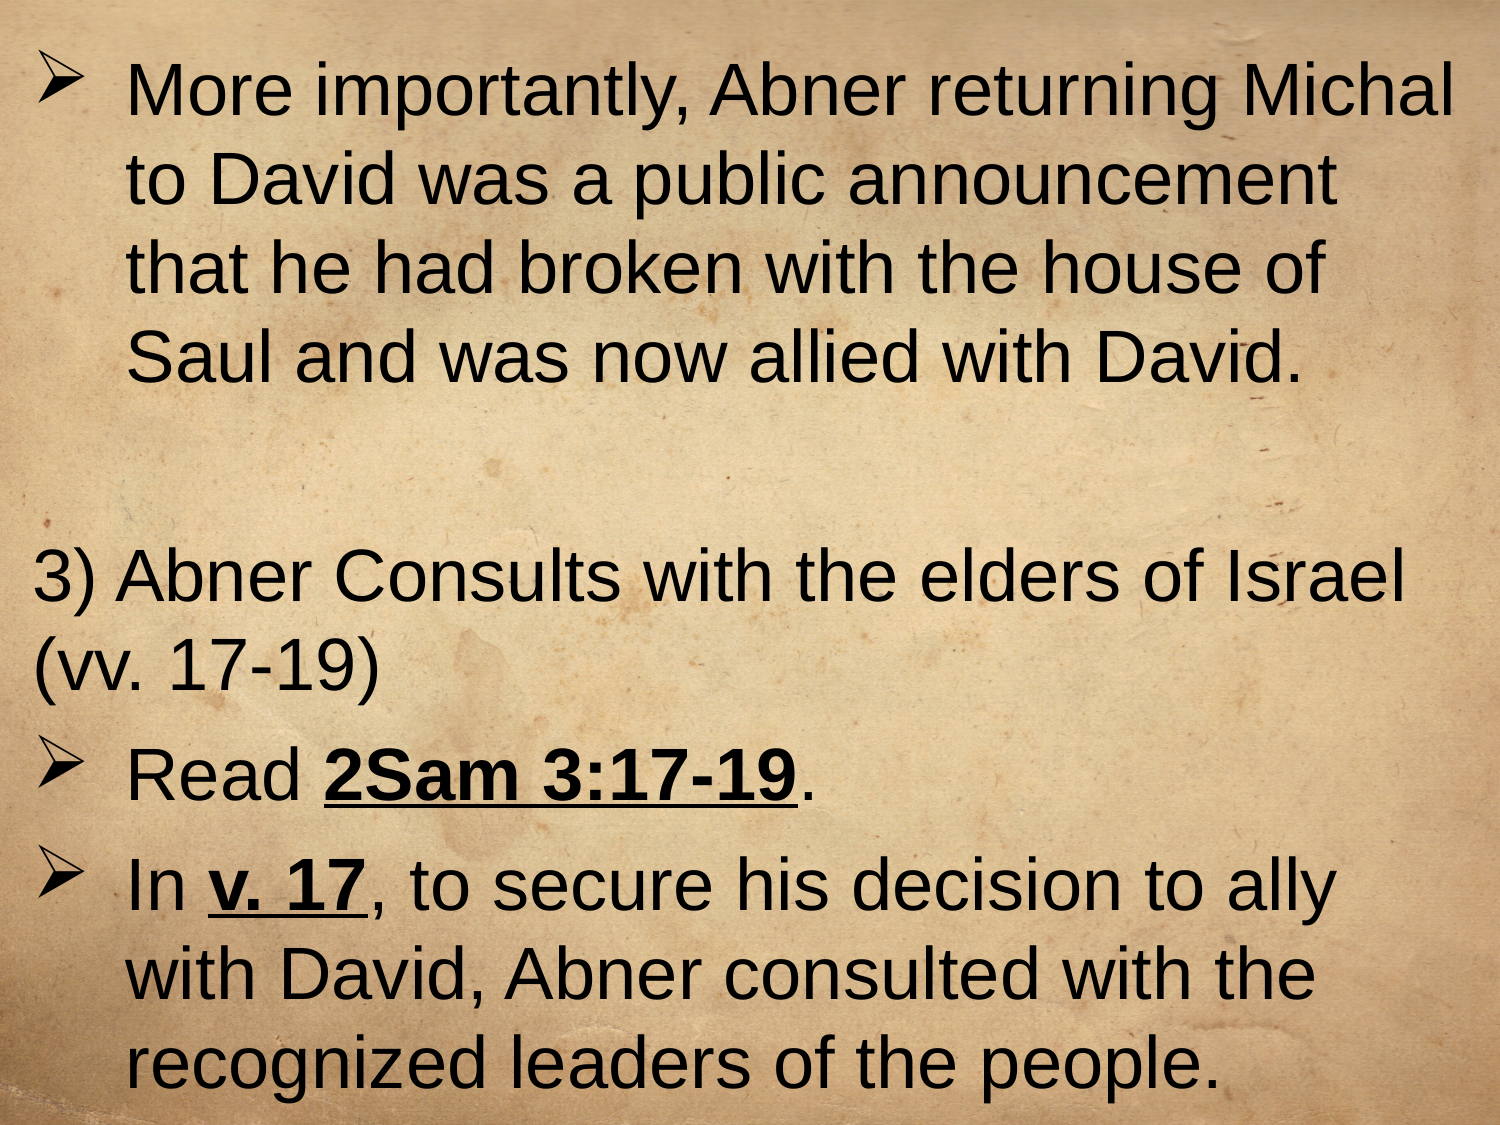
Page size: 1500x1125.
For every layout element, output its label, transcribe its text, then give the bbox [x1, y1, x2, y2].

subtitle More importantly, Abner returning Michal to David was a public announcement that he had broken with the house of Saul and was now allied with David. 3) Abner Consults with the elders of Israel (vv. 17-19) Read 2Sam 3:17-19. In v. 17, to secure his decision to ally with David, Abner consulted with the recognized leaders of the people. [17, 33, 1483, 1125]
picture [0, 0, 1500, 1125]
